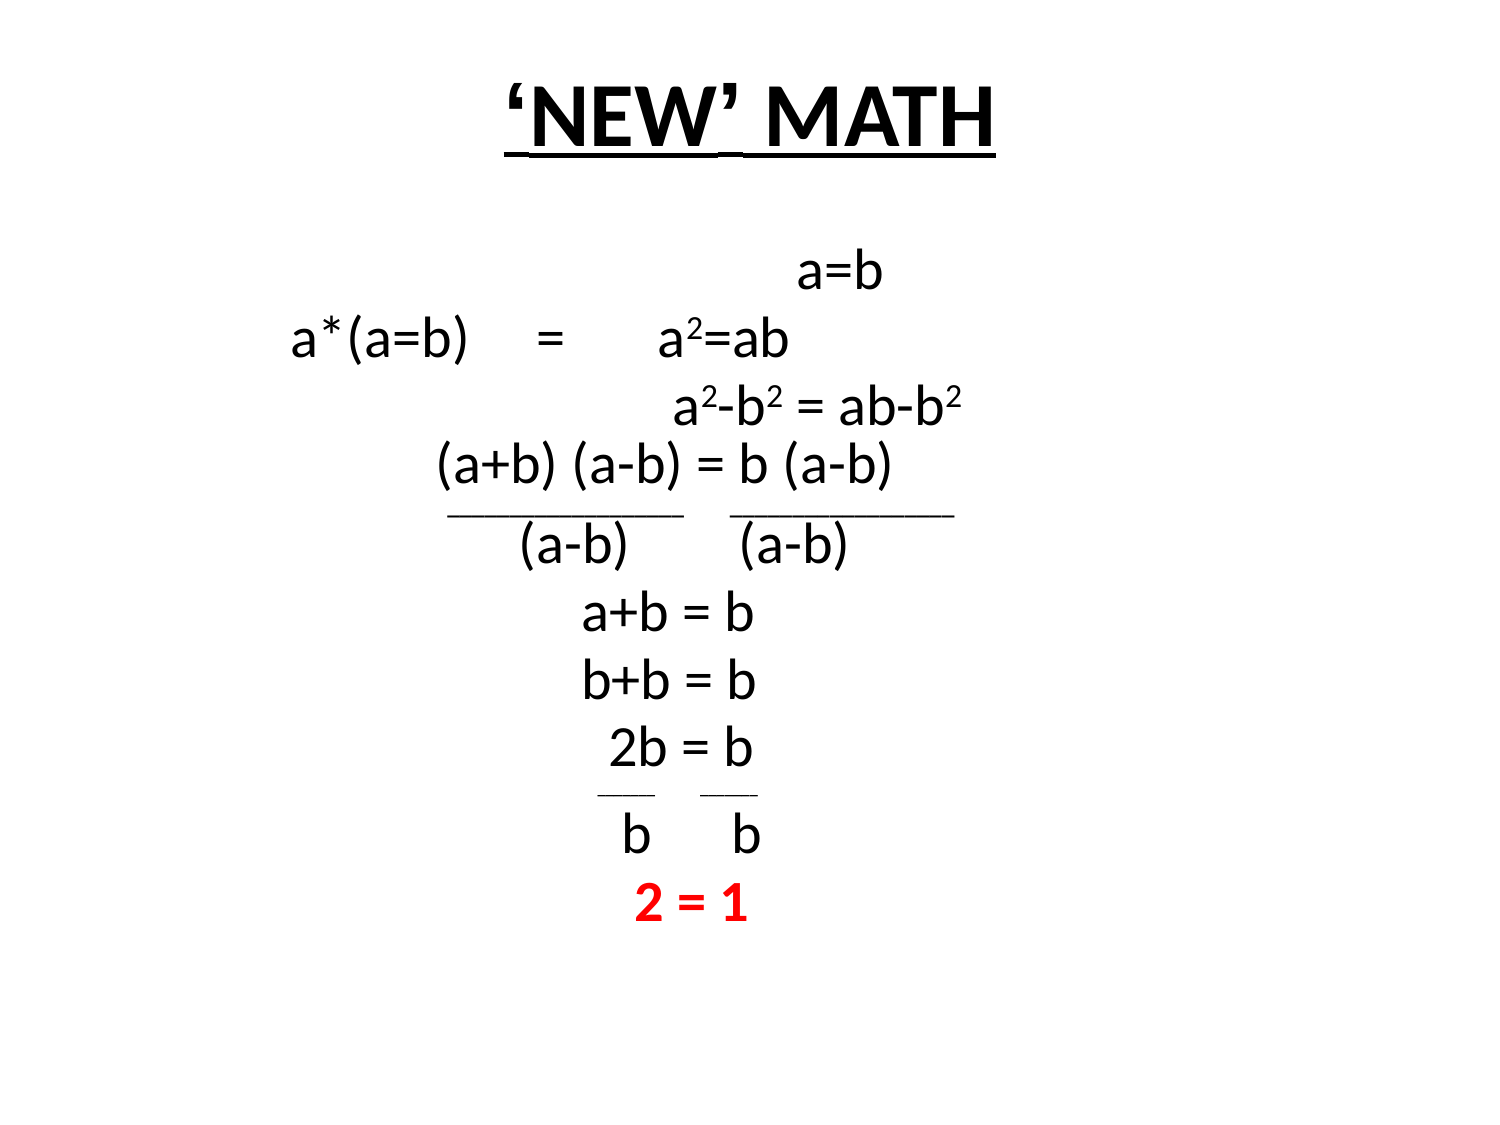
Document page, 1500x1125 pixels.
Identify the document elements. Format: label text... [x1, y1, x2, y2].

list a=b a*(a=b) = a2=ab a2-b2 = ab-b2 (a+b) (a-b) = b (a-b) ___________________ __________________ (a-b) (a-b) a+b = b b+b = b 2b = b _______ _______ b b 2 = 1 [275, 237, 1313, 980]
title ‘NEW’ MATH [75, 45, 1425, 175]
